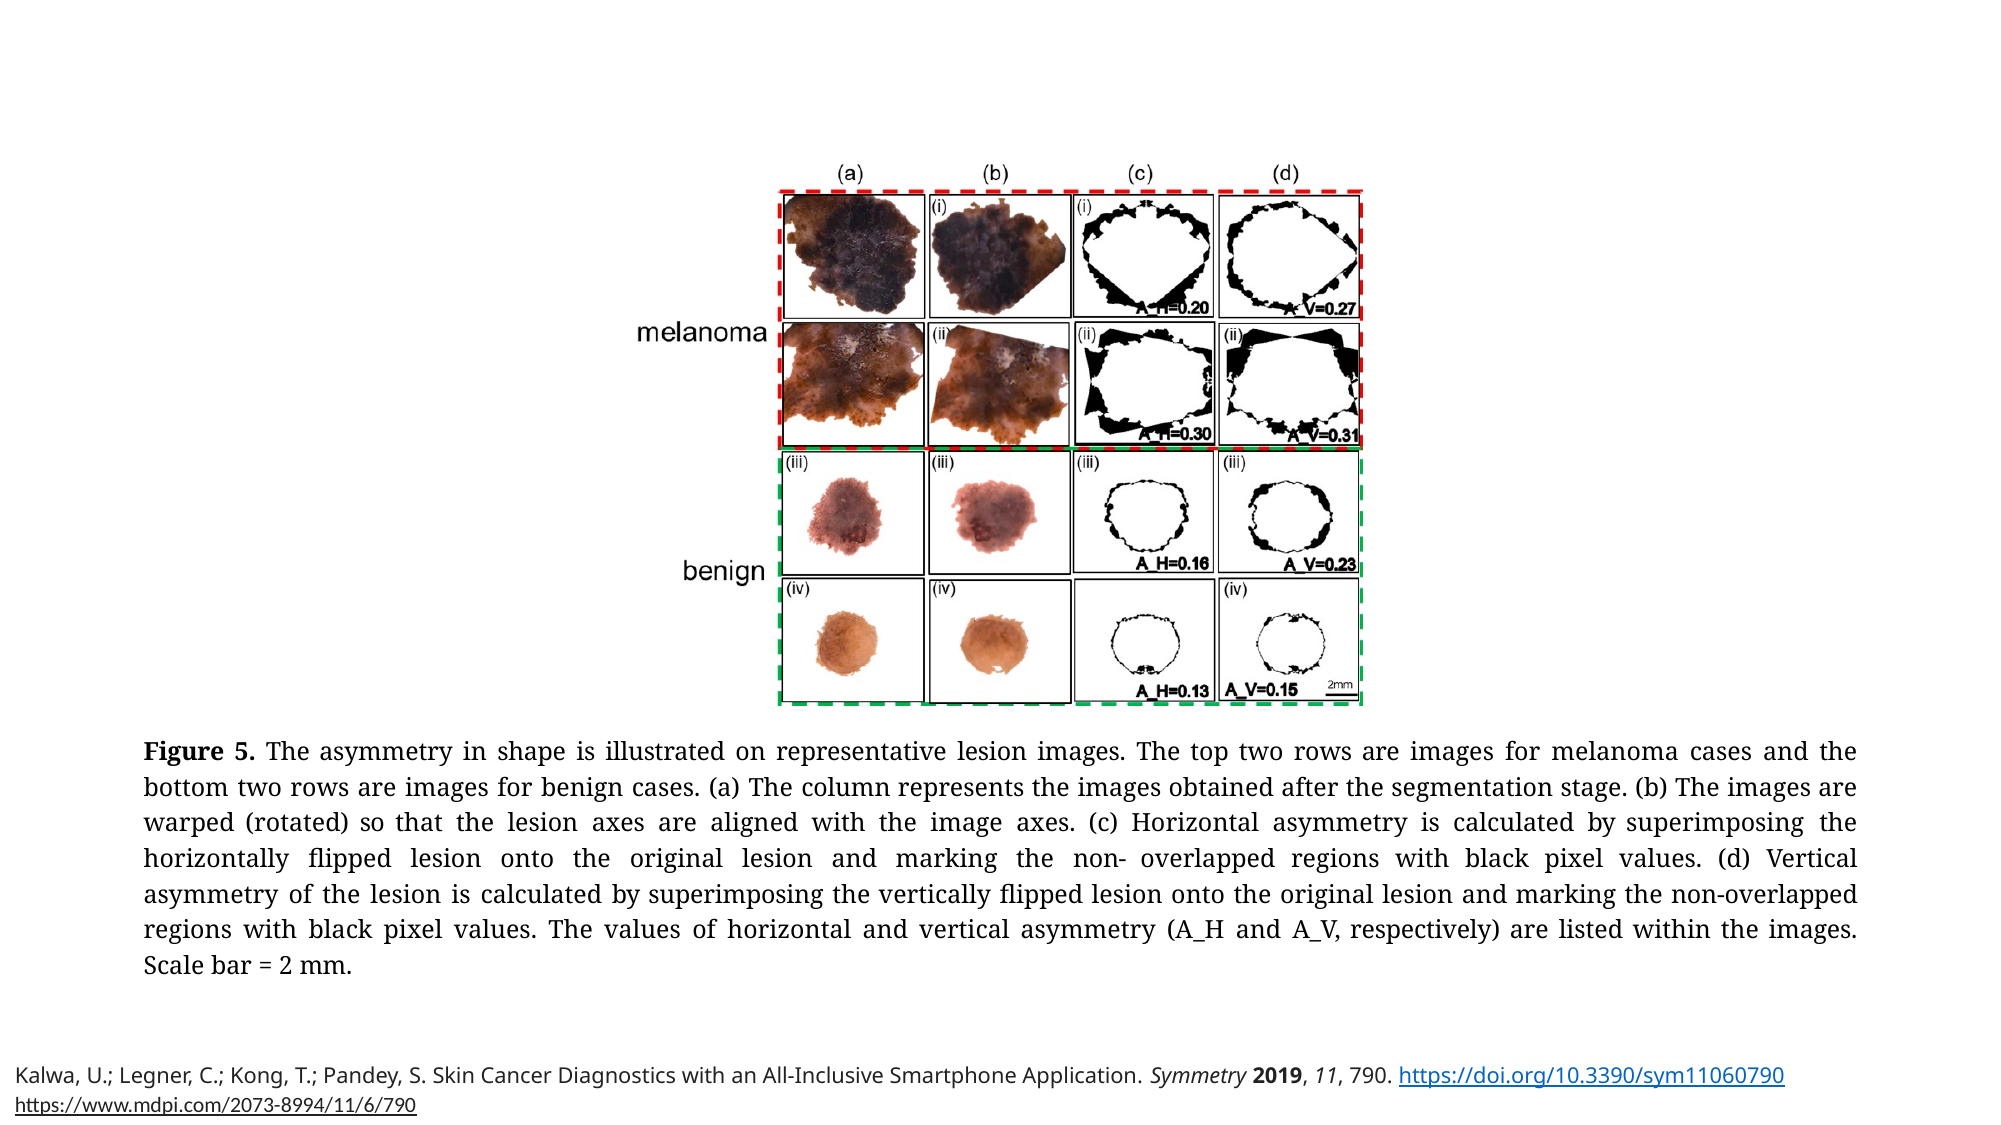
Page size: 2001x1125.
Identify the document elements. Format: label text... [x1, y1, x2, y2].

text_box Figure 5. The asymmetry in shape is illustrated on representative lesion images. The top two rows are images for melanoma cases and the bottom two rows are images for benign cases. (a) The column represents the images obtained after the segmentation stage. (b) The images are warped (rotated) so that the lesion axes are aligned with the image axes. (c) Horizontal asymmetry is calculated by superimposing the horizontally flipped lesion onto the original lesion and marking the non- overlapped regions with black pixel values. (d) Vertical asymmetry of the lesion is calculated by superimposing the vertically flipped lesion onto the original lesion and marking the non-overlapped regions with black pixel values. The values of horizontal and vertical asymmetry (A_H and A_V, respectively) are listed within the images. Scale bar = 2 mm. [99, 727, 1900, 980]
text_box Kalwa, U.; Legner, C.; Kong, T.; Pandey, S. Skin Cancer Diagnostics with an All-Inclusive Smartphone Application. Symmetry 2019, 11, 790. https://doi.org/10.3390/sym11060790 https://www.mdpi.com/2073-8994/11/6/790 [0, 1054, 2000, 1125]
picture [637, 164, 1363, 706]
